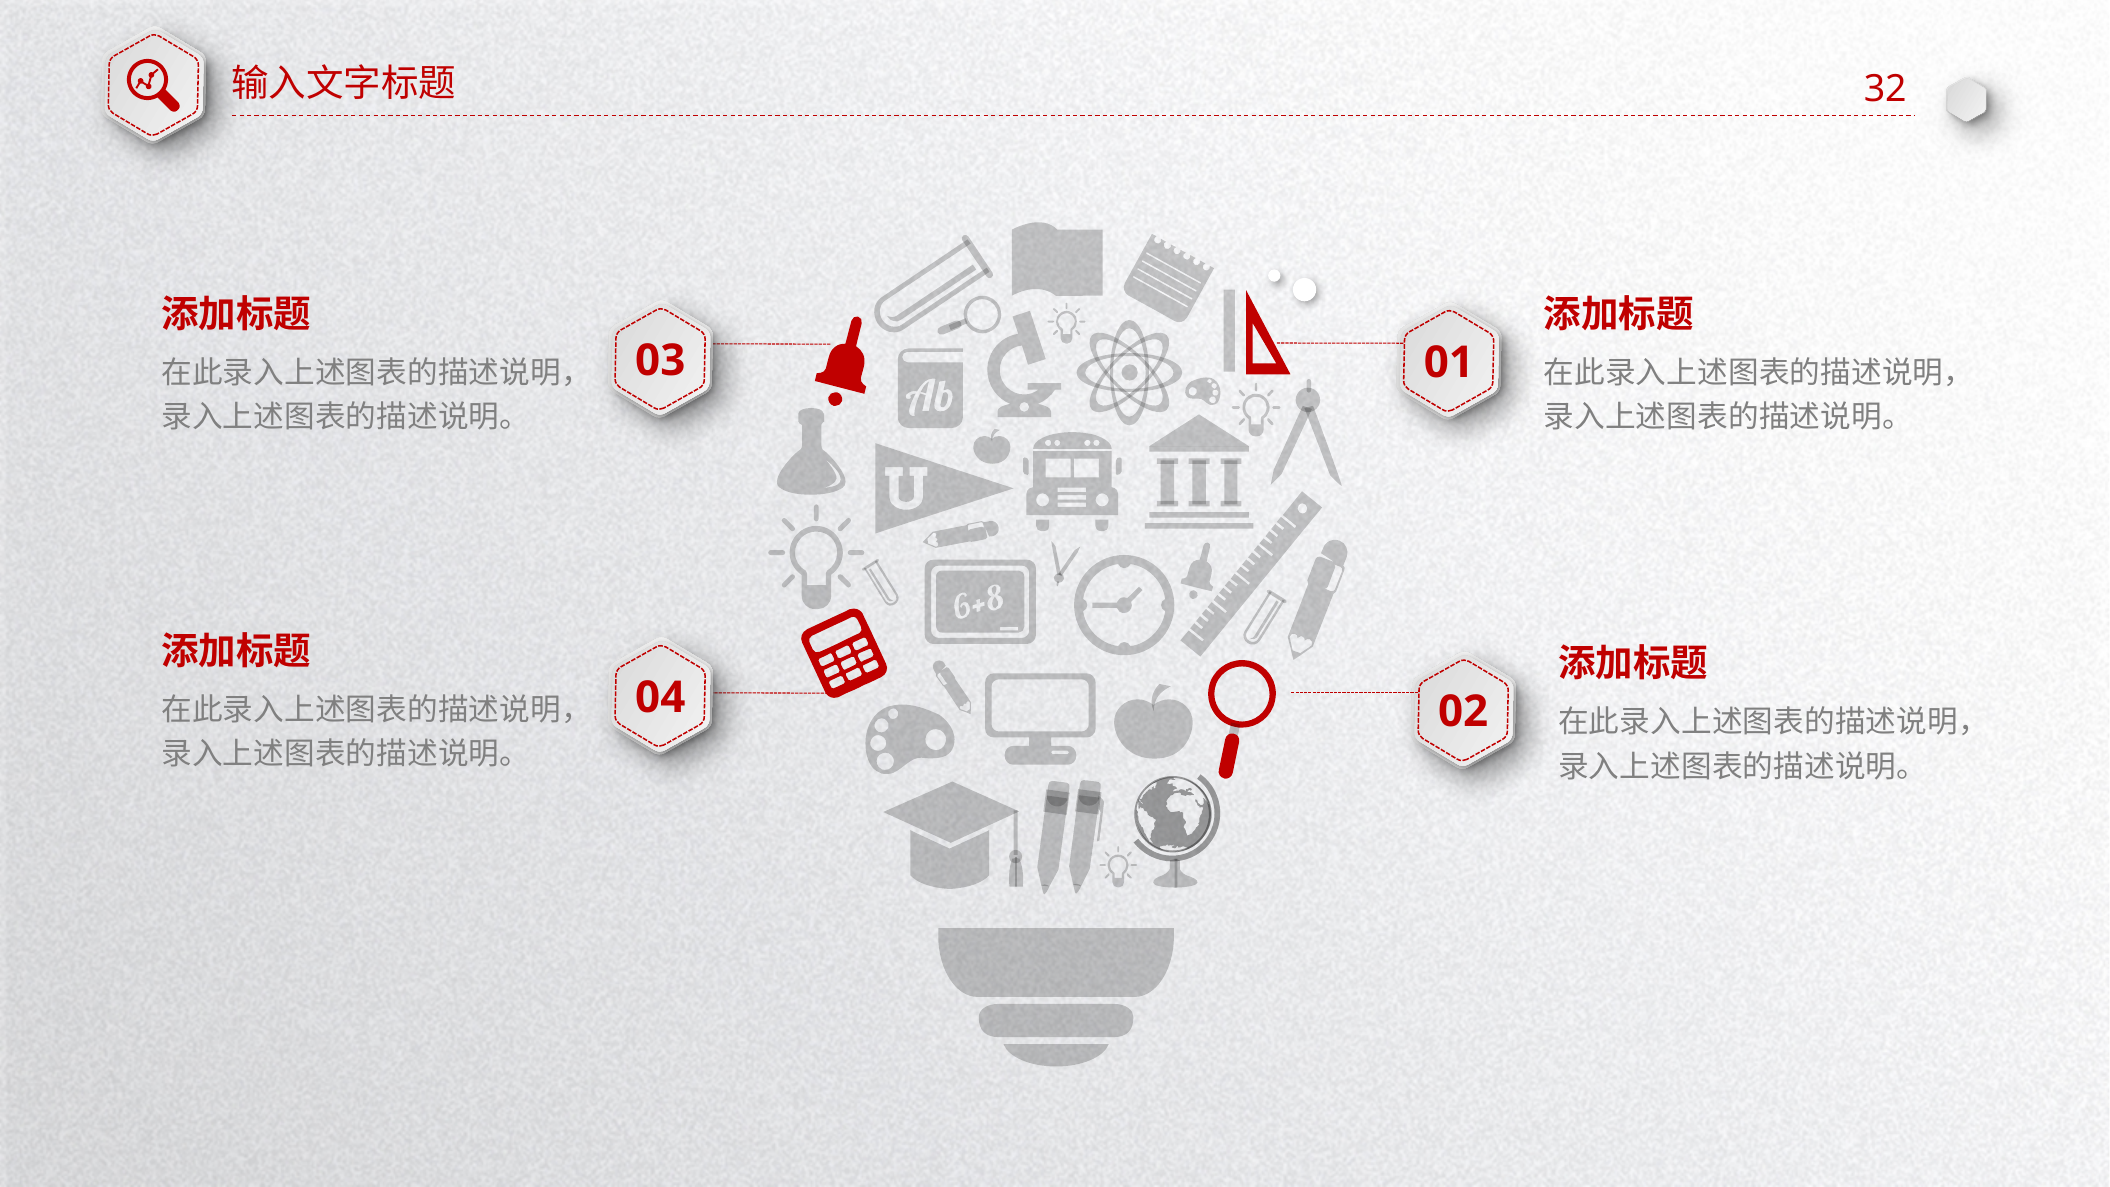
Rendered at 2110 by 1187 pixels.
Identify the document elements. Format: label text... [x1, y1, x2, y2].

text_box [1139, 384, 1160, 392]
text_box [1041, 884, 1050, 895]
text_box [1287, 539, 1348, 660]
text_box [1149, 512, 1249, 518]
text_box [776, 408, 846, 495]
text_box [874, 242, 985, 333]
text_box [1223, 289, 1235, 372]
text_box [813, 504, 819, 522]
text_box [1139, 353, 1160, 361]
text_box [1110, 367, 1114, 378]
text_box [1250, 600, 1279, 640]
text_box [1189, 590, 1198, 599]
text_box [1246, 290, 1291, 375]
text_box [1243, 593, 1284, 645]
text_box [1944, 79, 1989, 120]
text_box [1220, 458, 1242, 464]
text_box 在此录入上述图表的描述说明，录入上述图表的描述说明。 [1542, 687, 2011, 792]
text_box [1149, 447, 1249, 452]
text_box 添加标题 [1542, 631, 1811, 687]
text_box [985, 673, 1096, 765]
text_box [602, 643, 719, 749]
text_box [1141, 342, 1148, 354]
text_box [1160, 464, 1175, 505]
text_box [1074, 555, 1175, 656]
text_box [1023, 457, 1029, 476]
text_box [887, 264, 977, 322]
text_box [1185, 377, 1221, 406]
text_box [1069, 812, 1098, 885]
text_box [1036, 519, 1050, 532]
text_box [1405, 658, 1522, 763]
text_box [1121, 364, 1138, 381]
text_box [922, 521, 999, 548]
text_box [932, 660, 972, 715]
text_box [1238, 418, 1245, 426]
text_box [973, 436, 1011, 464]
text_box [1180, 542, 1214, 592]
text_box [837, 574, 851, 588]
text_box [1390, 308, 1507, 414]
text_box [1075, 789, 1102, 815]
text_box [1224, 464, 1238, 505]
text_box [1053, 574, 1065, 583]
text_box [1266, 589, 1287, 604]
text_box [1141, 391, 1148, 403]
text_box [1058, 546, 1081, 577]
text_box [1124, 388, 1135, 392]
text_box [1163, 358, 1183, 387]
text_box [1188, 500, 1210, 507]
text_box [1092, 586, 1143, 614]
text_box [781, 517, 796, 532]
text_box [1267, 389, 1274, 397]
text_box 32 [1851, 57, 1927, 115]
text_box [1099, 851, 1129, 888]
text_box [1115, 406, 1144, 426]
text_box 在此录入上述图表的描述说明，录入上述图表的描述说明。 [1527, 337, 1996, 442]
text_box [1268, 269, 1317, 302]
text_box [961, 234, 994, 279]
text_box [1145, 367, 1149, 378]
text_box [1089, 332, 1170, 413]
text_box 添加标题 [1527, 281, 1797, 337]
text_box [814, 316, 867, 394]
text_box [1144, 523, 1254, 529]
text_box [828, 392, 843, 406]
text_box [837, 517, 851, 532]
text_box [1156, 458, 1179, 464]
text_box [1306, 378, 1312, 393]
text_box [1267, 418, 1274, 426]
text_box [937, 320, 962, 335]
text_box [978, 1003, 1134, 1038]
text_box [1089, 373, 1129, 413]
text_box [768, 550, 786, 556]
text_box [1115, 457, 1122, 476]
text_box [963, 295, 1002, 334]
text_box [1033, 432, 1112, 449]
text_box [1123, 233, 1215, 323]
text_box [897, 348, 963, 429]
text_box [1114, 684, 1193, 759]
text_box [789, 525, 843, 610]
text_box [1242, 393, 1270, 437]
text_box [1208, 660, 1276, 728]
text_box [1076, 358, 1096, 387]
text_box [1149, 414, 1249, 447]
text_box [1192, 464, 1206, 505]
text_box [1096, 795, 1105, 842]
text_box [95, 32, 212, 138]
text_box [1073, 883, 1082, 894]
text_box [1002, 1043, 1110, 1068]
text_box [875, 443, 1014, 534]
text_box [1156, 500, 1179, 507]
text_box 添加标题 [145, 618, 414, 674]
text_box [1124, 353, 1135, 357]
text_box 在此录入上述图表的描述说明，录入上述图表的描述说明。 [145, 674, 614, 779]
text_box [1270, 405, 1312, 485]
text_box [865, 704, 955, 774]
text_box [1132, 774, 1221, 888]
text_box [990, 428, 1000, 442]
text_box [1254, 382, 1258, 392]
text_box [1111, 342, 1117, 354]
text_box 在此录入上述图表的描述说明，录入上述图表的描述说明。 [145, 337, 614, 442]
text_box [1238, 389, 1245, 397]
text_box [1047, 780, 1070, 792]
text_box [1180, 491, 1323, 657]
picture [0, 0, 2110, 1187]
text_box [1079, 780, 1101, 791]
text_box [1115, 319, 1144, 339]
text_box [1011, 222, 1103, 296]
text_box [1099, 384, 1120, 392]
text_box [1051, 541, 1061, 576]
text_box [847, 550, 865, 556]
text_box [1188, 458, 1210, 464]
text_box [1043, 789, 1070, 815]
text_box 添加标题 [145, 281, 414, 337]
text_box [1106, 349, 1129, 372]
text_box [602, 306, 719, 412]
text_box [987, 310, 1062, 418]
text_box [960, 318, 968, 326]
text_box [1218, 733, 1240, 779]
text_box [868, 568, 894, 602]
text_box [1037, 812, 1066, 886]
text_box [1228, 722, 1241, 735]
text_box [1130, 332, 1170, 372]
text_box [1111, 391, 1117, 403]
text_box 输入文字标题 [226, 53, 544, 110]
text_box [937, 927, 1175, 998]
text_box [1099, 353, 1120, 360]
text_box [1308, 405, 1342, 487]
text_box [1026, 451, 1119, 516]
text_box [1095, 519, 1109, 532]
text_box [1220, 500, 1242, 507]
text_box [1295, 387, 1321, 410]
text_box [801, 608, 888, 698]
text_box [865, 562, 899, 606]
text_box [924, 559, 1036, 644]
text_box [1053, 302, 1080, 344]
text_box [862, 559, 879, 571]
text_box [883, 781, 1025, 889]
text_box [781, 574, 796, 588]
text_box [1130, 373, 1153, 396]
